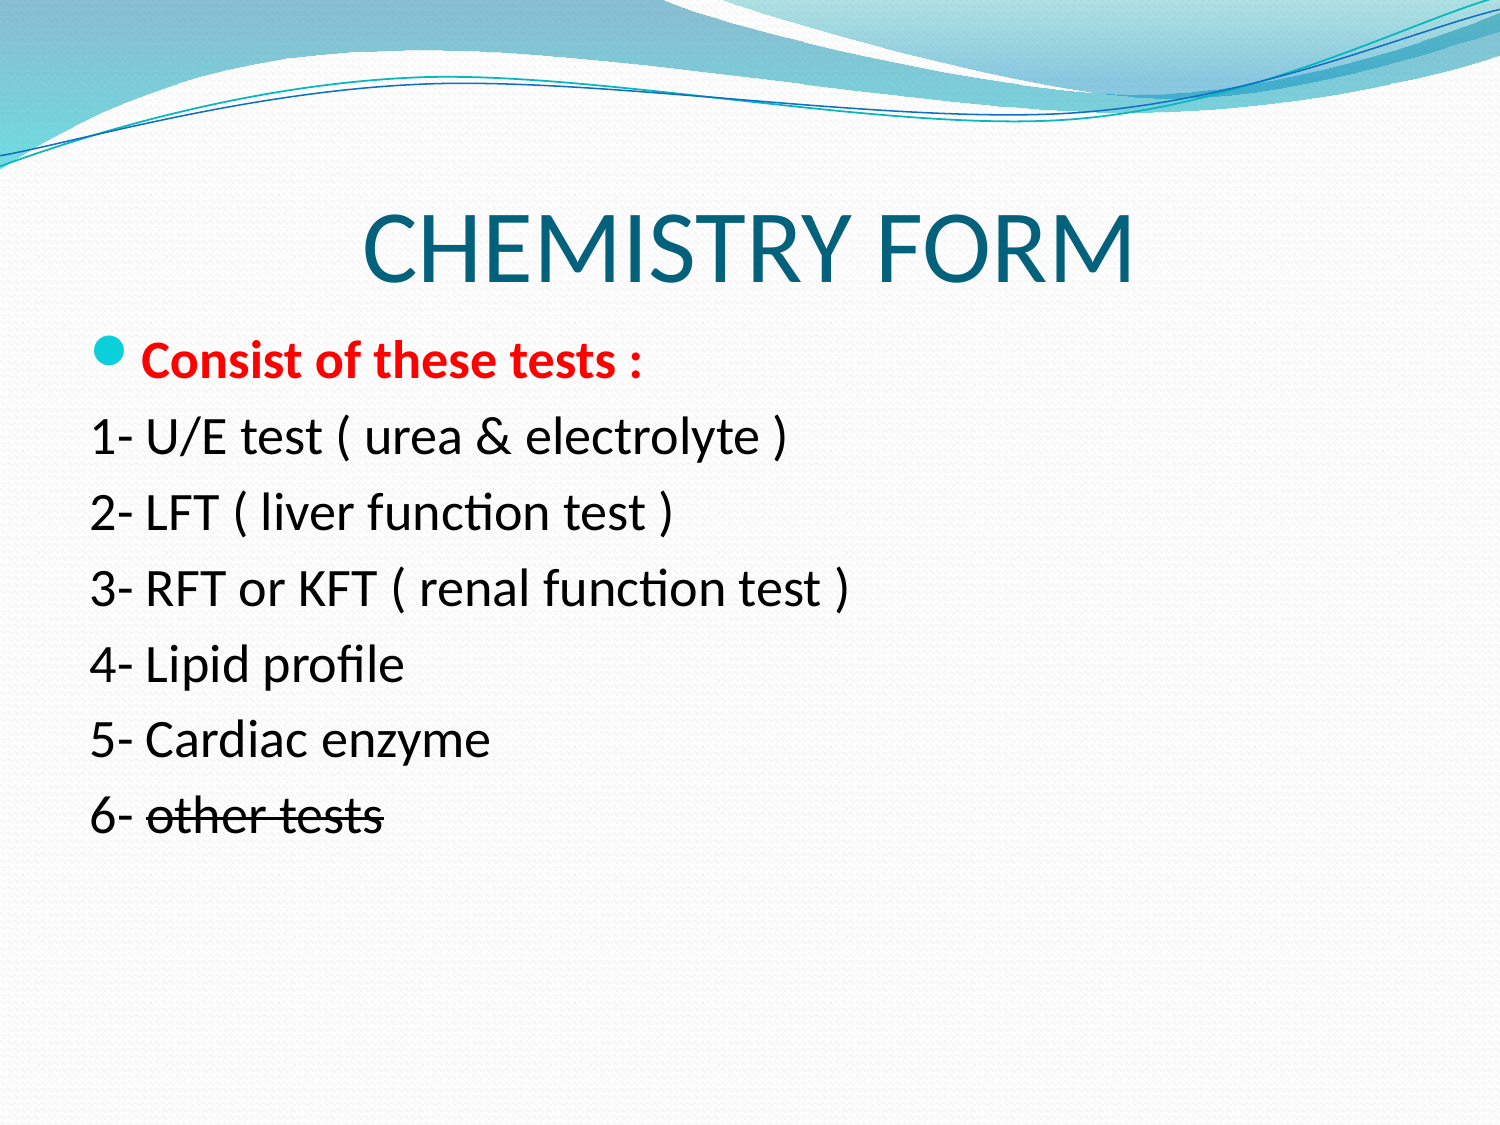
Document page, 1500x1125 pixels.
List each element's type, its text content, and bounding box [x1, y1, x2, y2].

title CHEMISTRY FORM [75, 115, 1425, 303]
list Consist of these tests : 1- U/E test ( urea & electrolyte ) 2- LFT ( liver function test ) 3- RFT or KFT ( renal function test ) 4- Lipid profile 5- Cardiac enzyme 6- other tests [75, 317, 1425, 1038]
